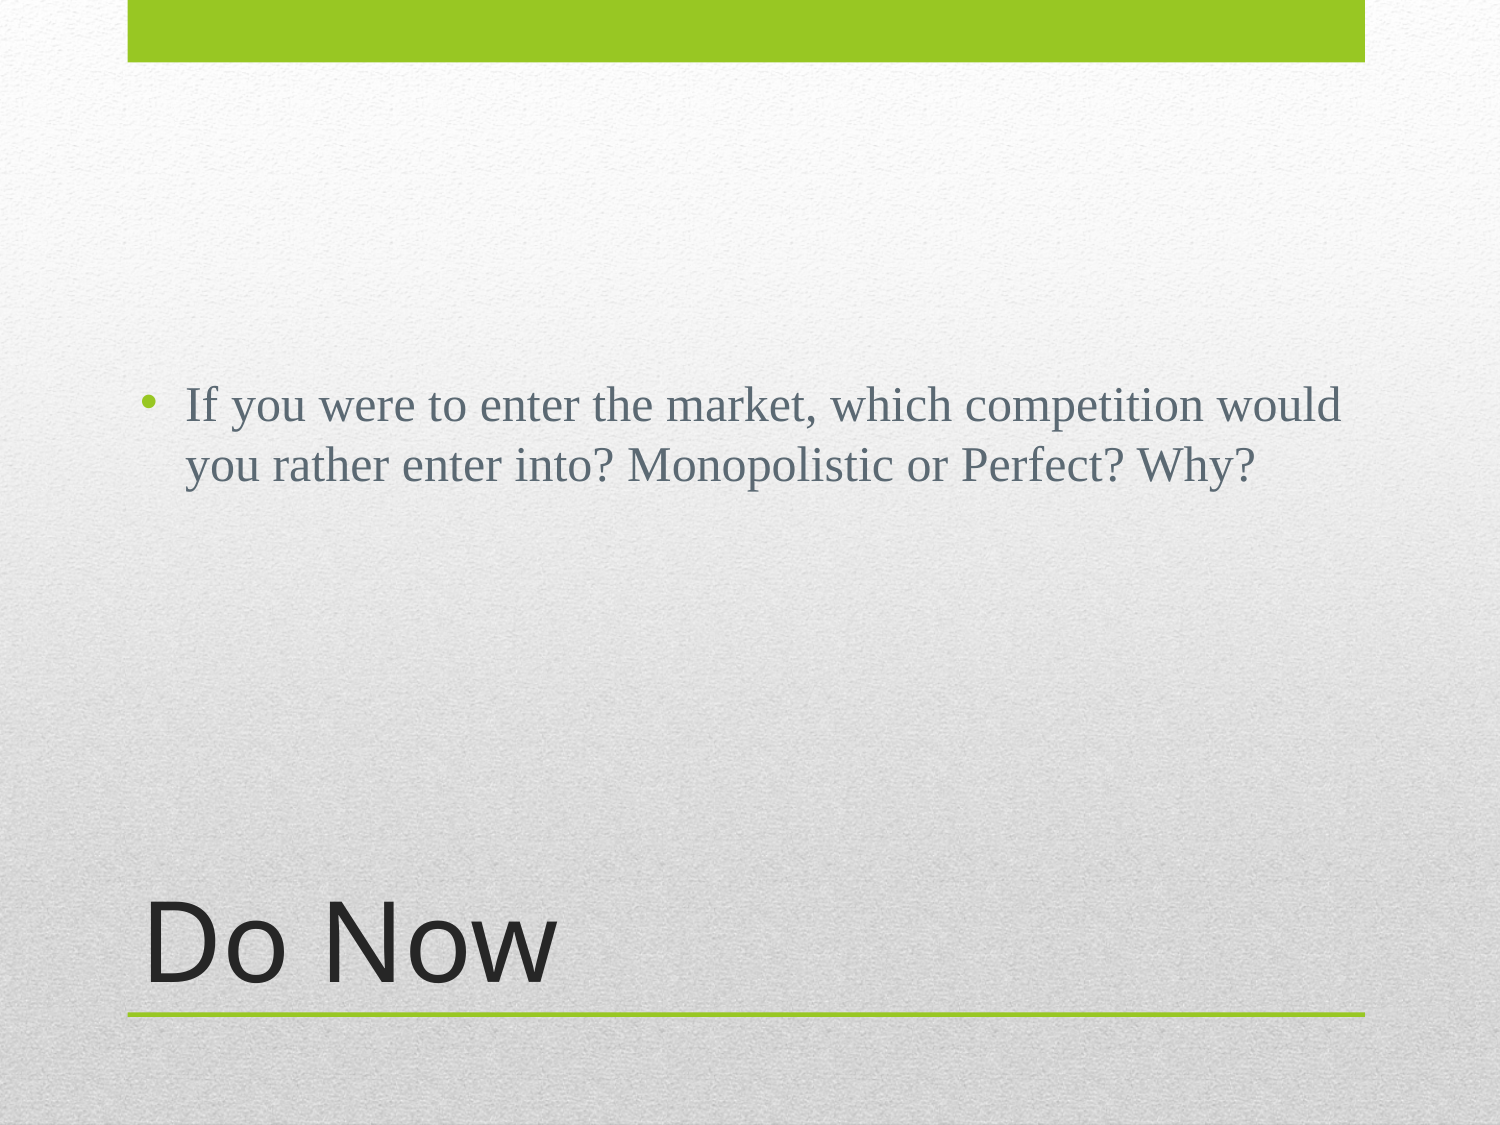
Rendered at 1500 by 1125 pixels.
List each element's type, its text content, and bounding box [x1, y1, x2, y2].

title Do Now [125, 750, 1238, 1013]
list If you were to enter the market, which competition would you rather enter into? Monopolistic or Perfect? Why? [125, 112, 1363, 750]
